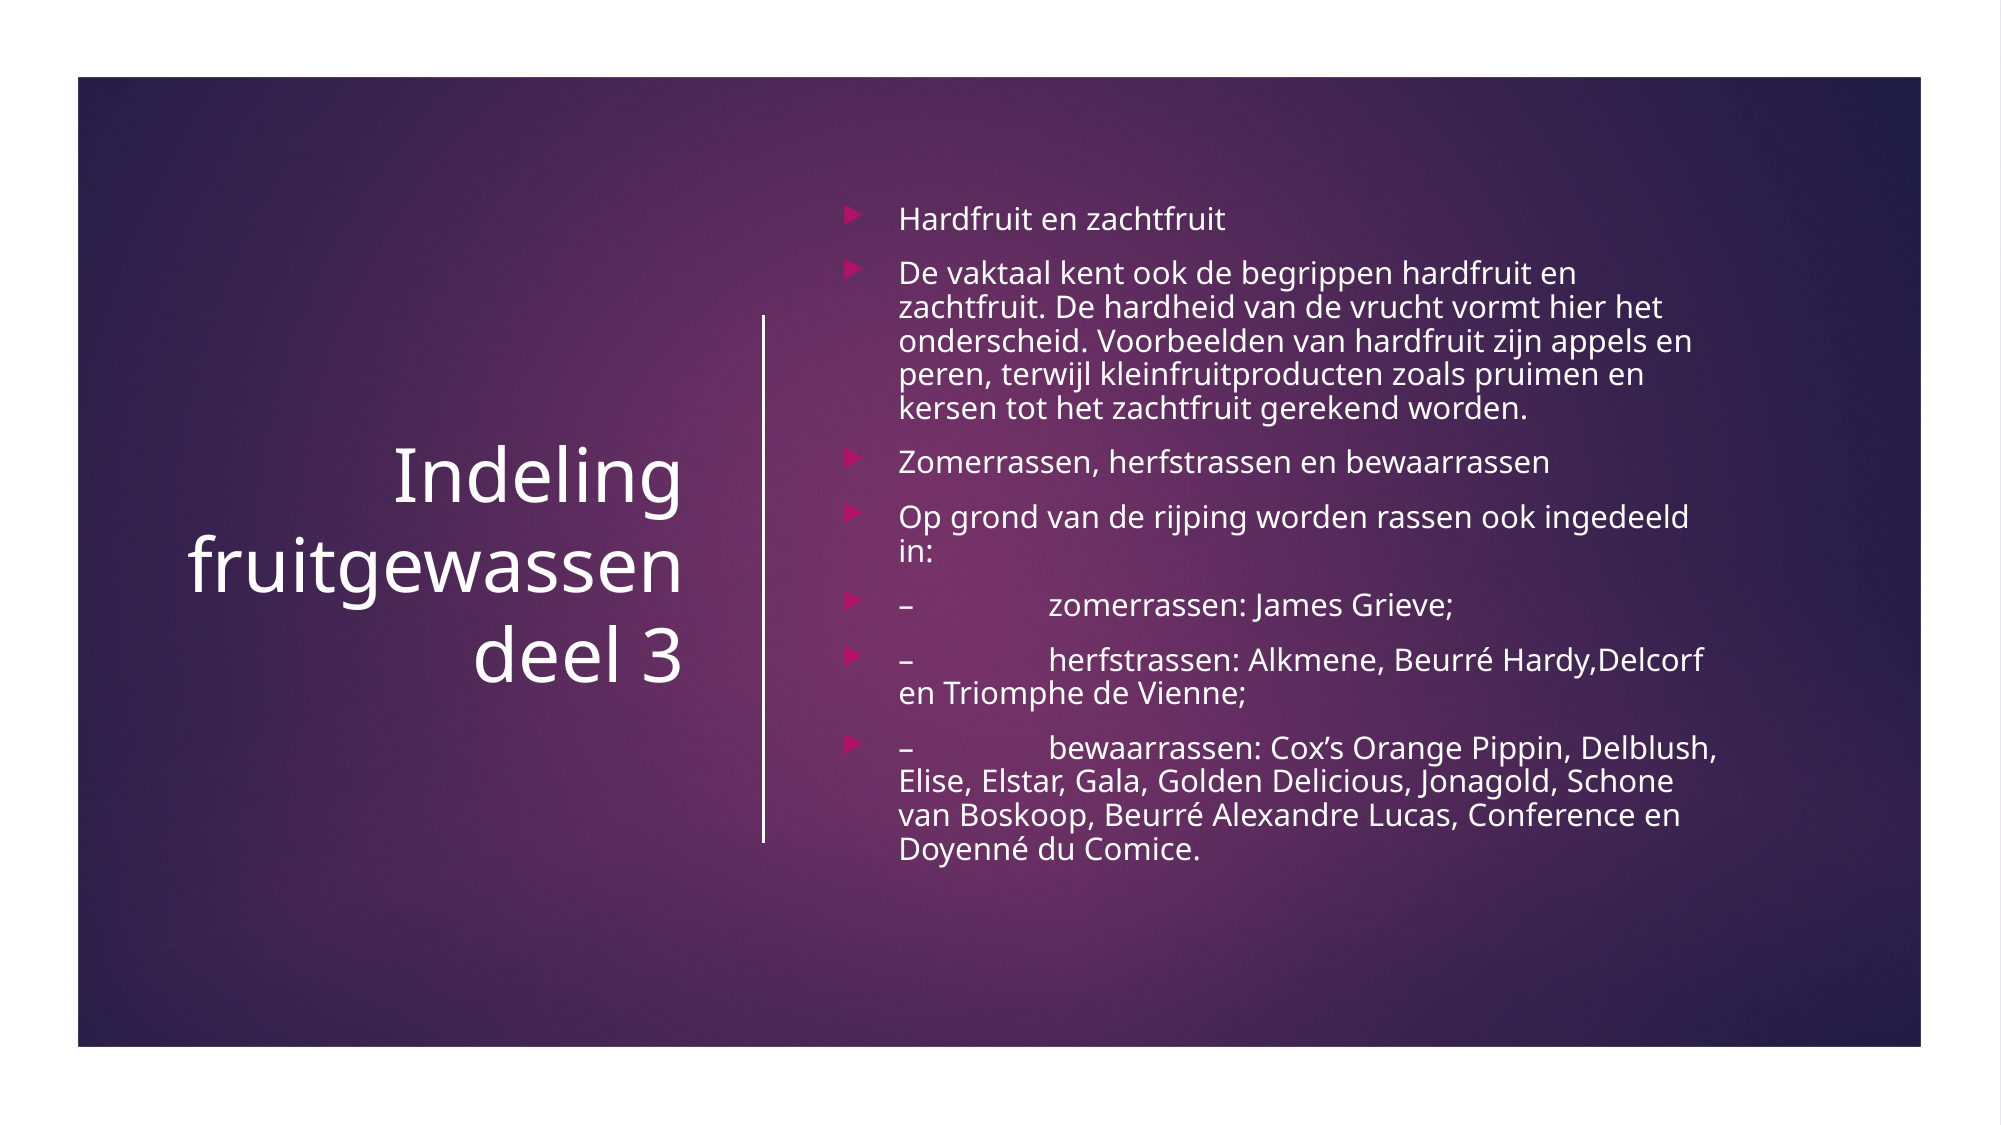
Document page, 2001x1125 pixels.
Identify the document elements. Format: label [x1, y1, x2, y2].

text_box [0, 0, 2000, 1125]
